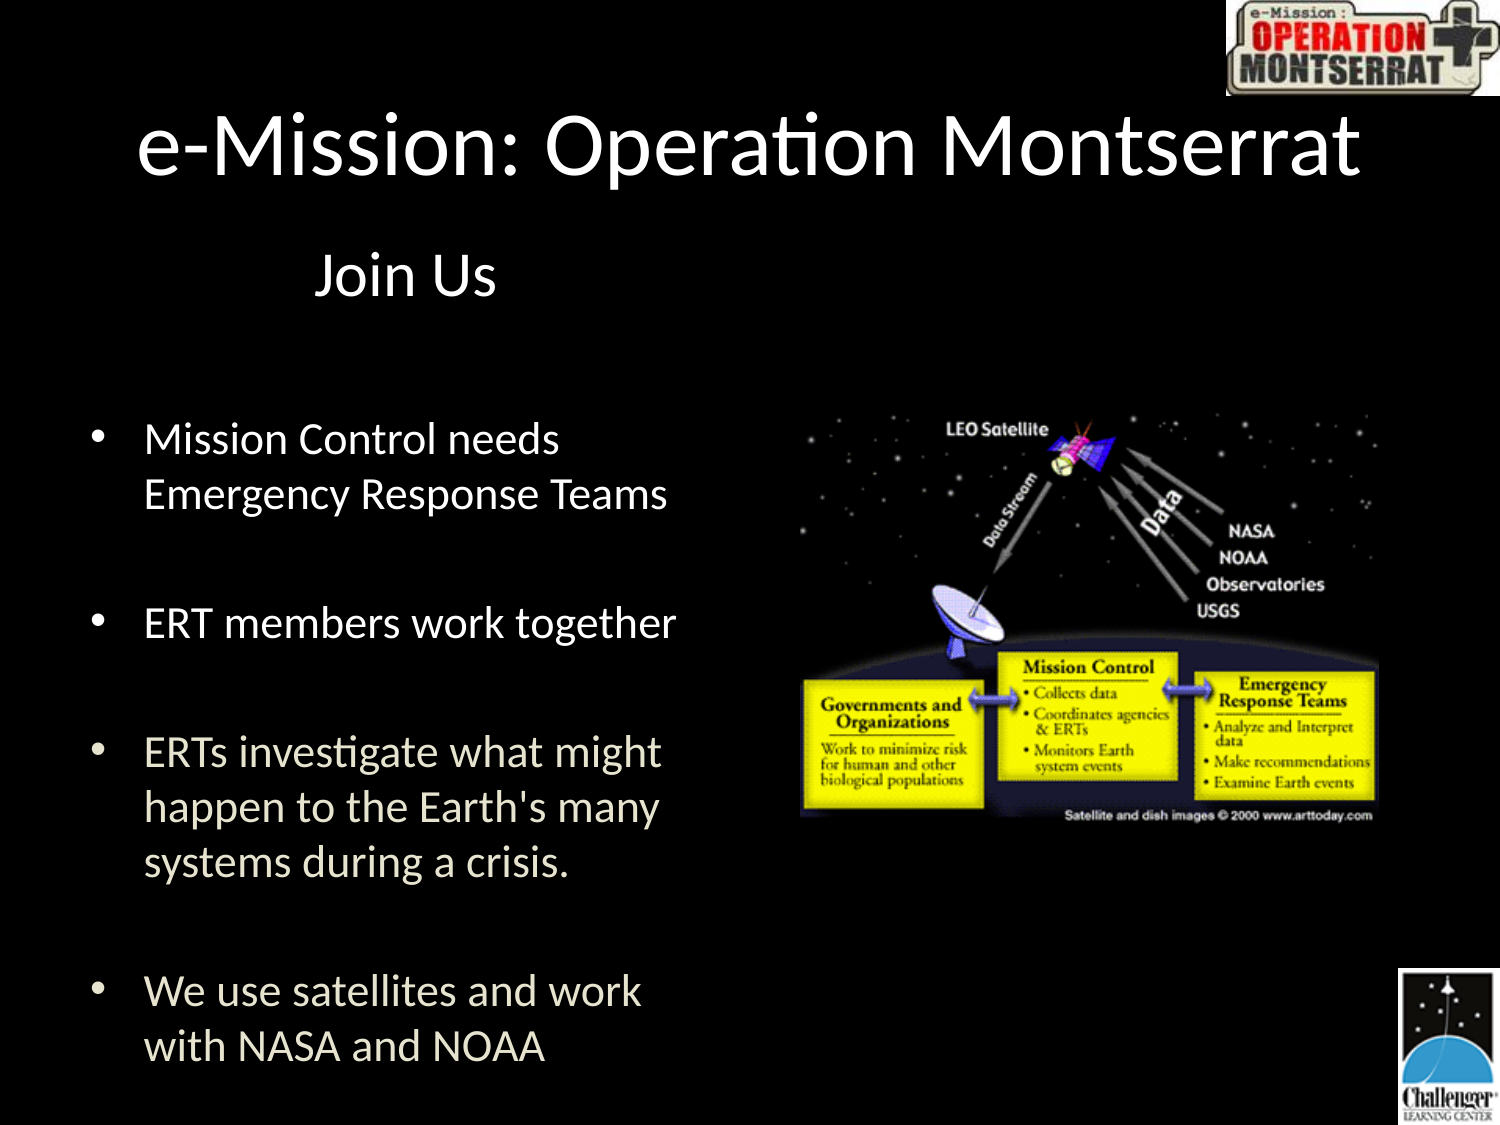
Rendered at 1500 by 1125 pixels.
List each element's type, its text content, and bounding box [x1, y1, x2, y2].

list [799, 412, 1379, 827]
list Join Us Mission Control needs Emergency Response Teams ERT members work together ERTs investigate what might happen to the Earth's many systems during a crisis. We use satellites and work with NASA and NOAA [75, 224, 738, 1088]
title e-Mission: Operation Montserrat [75, 45, 1425, 233]
picture [1226, 0, 1500, 96]
picture [1398, 968, 1500, 1125]
